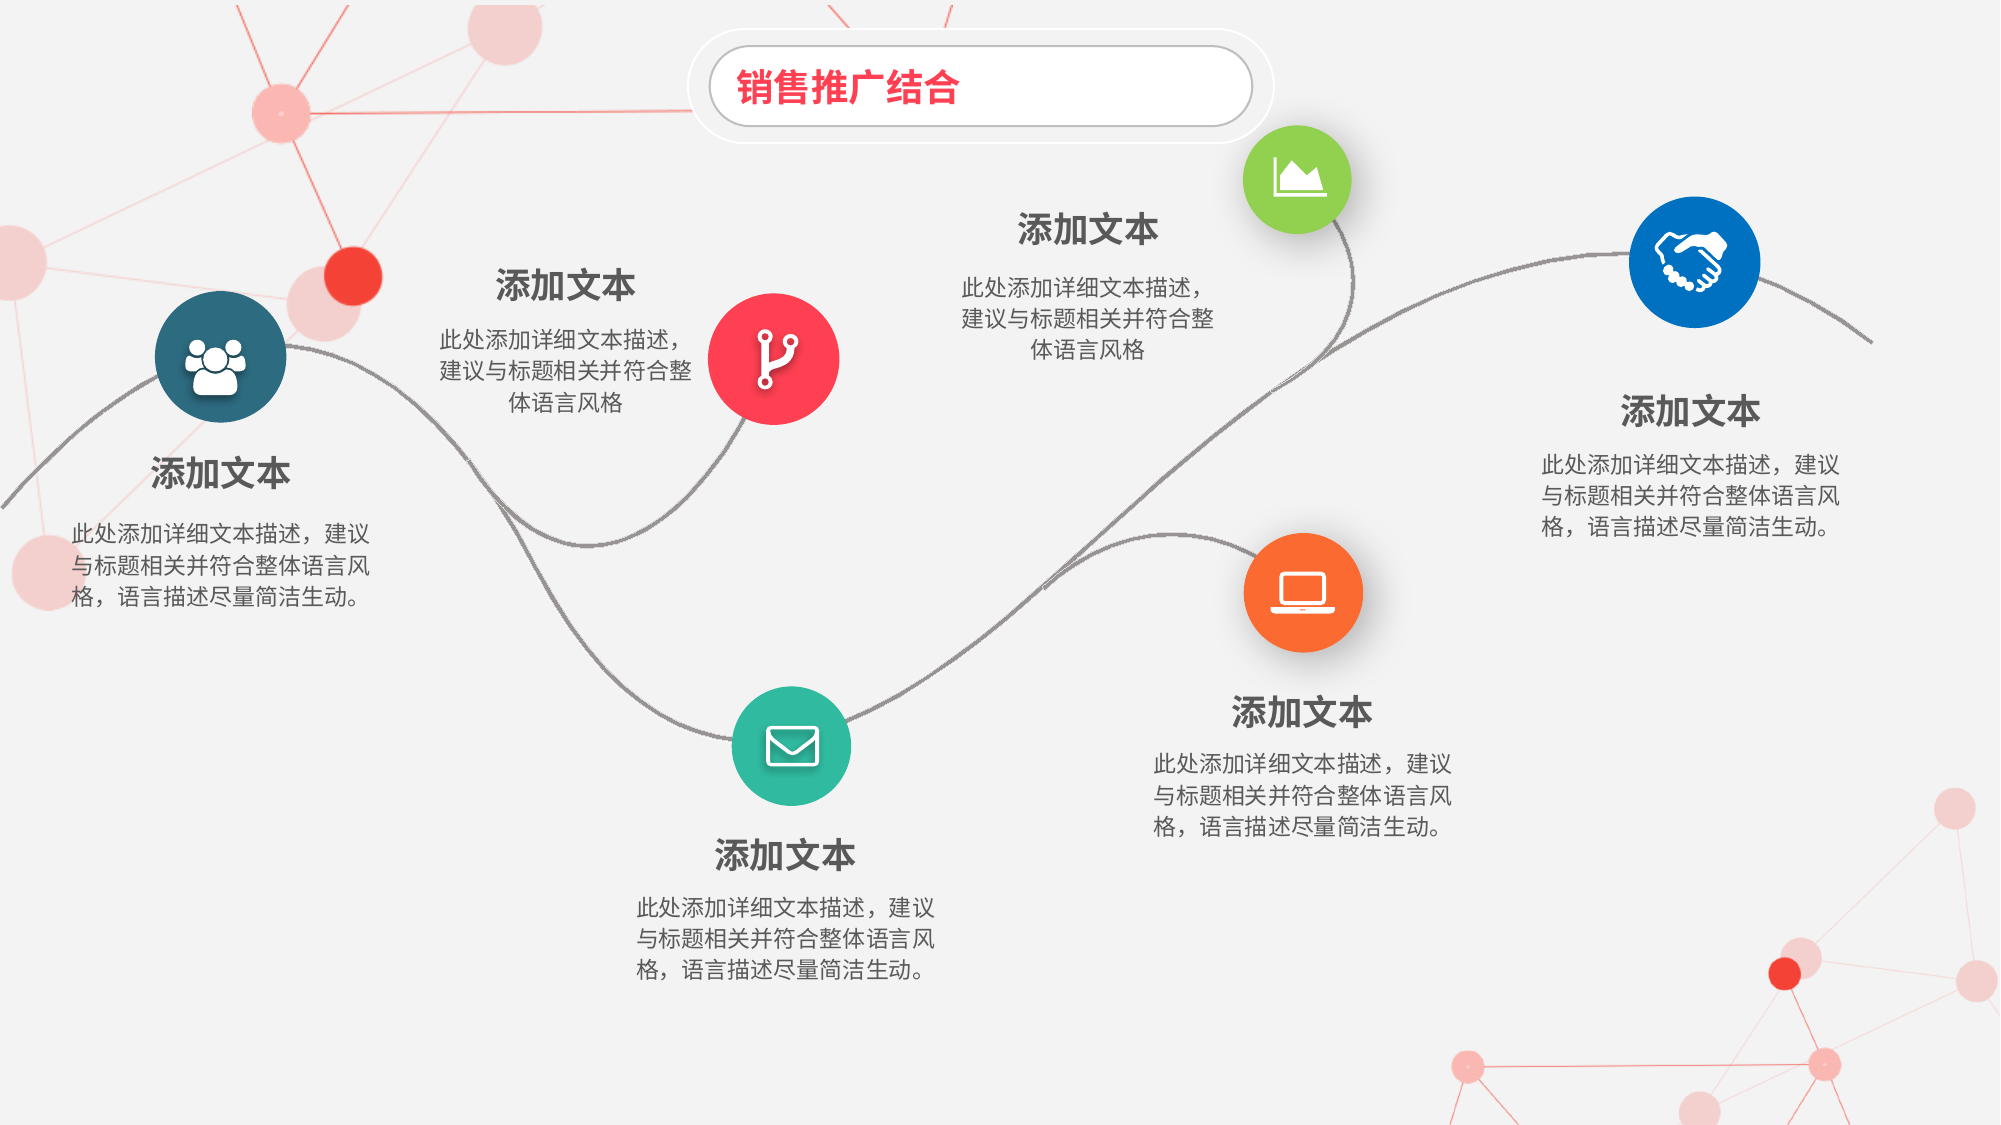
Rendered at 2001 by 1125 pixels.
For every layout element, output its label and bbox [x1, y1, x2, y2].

text_box [846, 389, 1274, 723]
text_box [428, 270, 705, 441]
picture [0, 0, 2001, 1125]
text_box [1243, 532, 1364, 653]
text_box [687, 29, 1275, 144]
text_box [1151, 698, 1455, 864]
text_box [766, 725, 820, 767]
text_box [1654, 231, 1728, 294]
text_box [69, 458, 373, 665]
text_box [1759, 276, 1874, 345]
text_box [1539, 396, 1843, 565]
text_box [1316, 251, 1628, 365]
text_box [1628, 195, 1762, 330]
text_box [634, 841, 937, 1008]
text_box [950, 215, 1227, 389]
text_box [558, 611, 731, 742]
text_box [730, 685, 853, 807]
text_box [1042, 532, 1243, 591]
text_box [1242, 125, 1352, 235]
text_box [1269, 250, 1356, 393]
